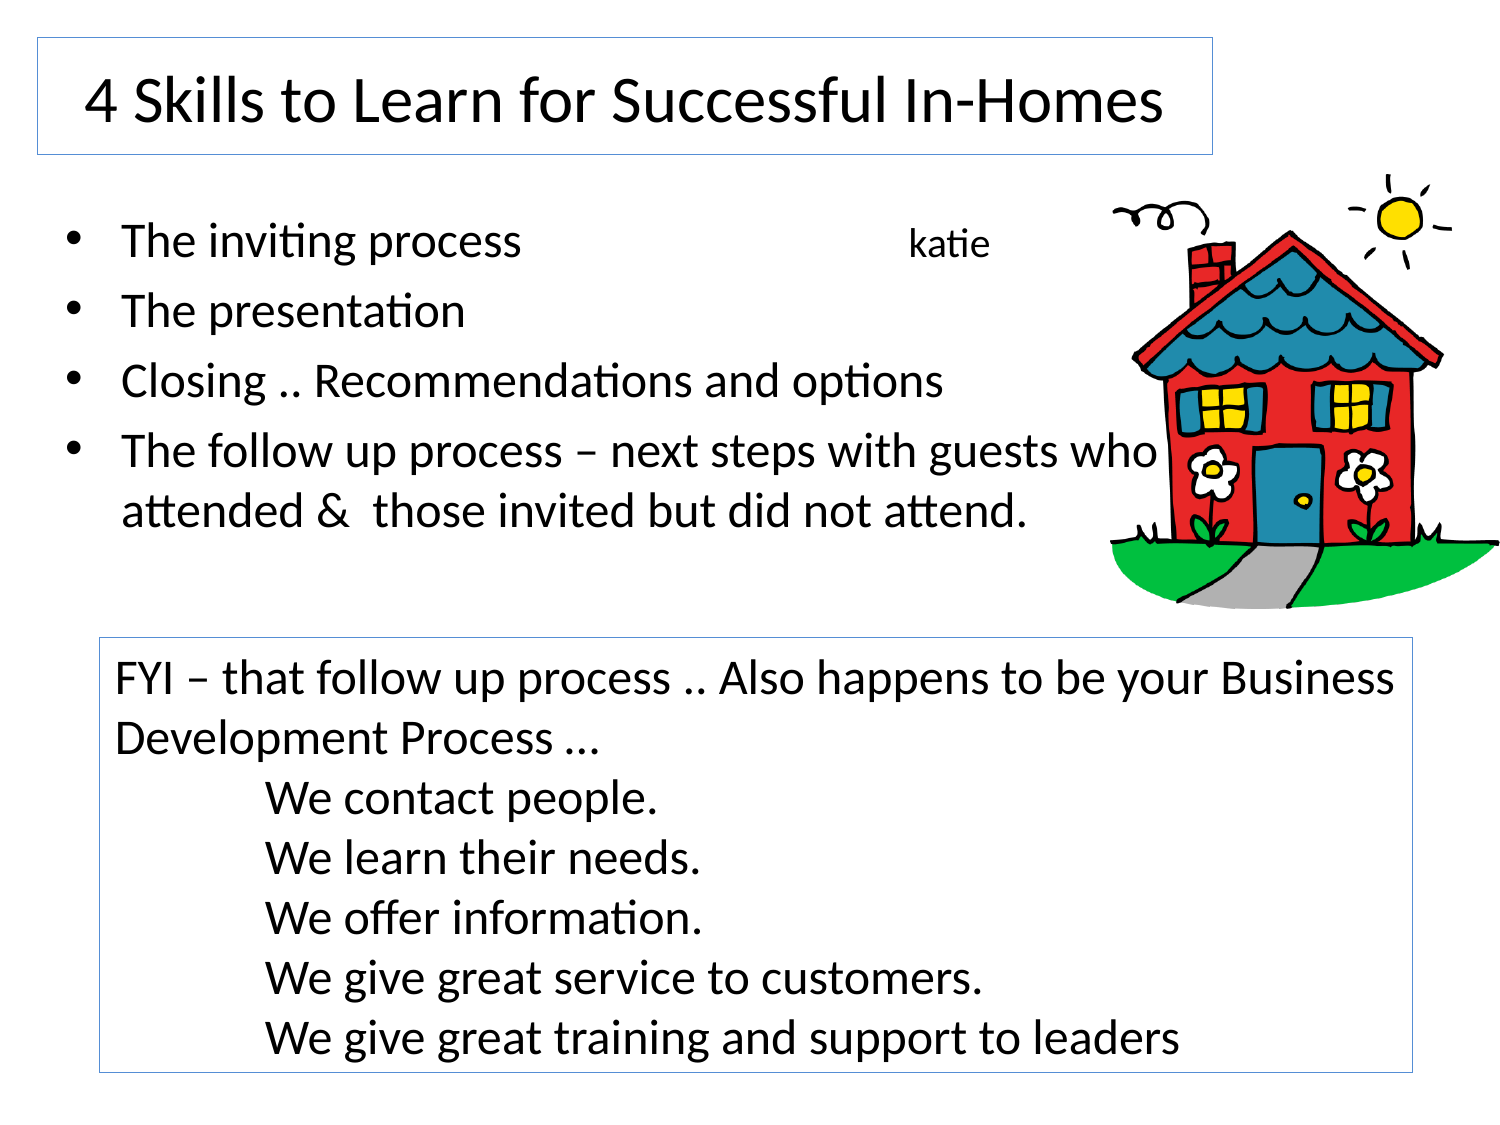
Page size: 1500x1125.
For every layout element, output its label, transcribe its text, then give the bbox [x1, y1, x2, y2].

title 4 Skills to Learn for Successful In-Homes [37, 37, 1213, 155]
text_box FYI – that follow up process .. Also happens to be your Business Development Process … We contact people. We learn their needs. We offer information. We give great service to customers. We give great training and support to leaders [99, 637, 1413, 1073]
picture [1110, 174, 1500, 609]
list The inviting process katie The presentation Closing .. Recommendations and options The follow up process – next steps with guests who attended & those invited but did not attend. [50, 200, 1106, 613]
